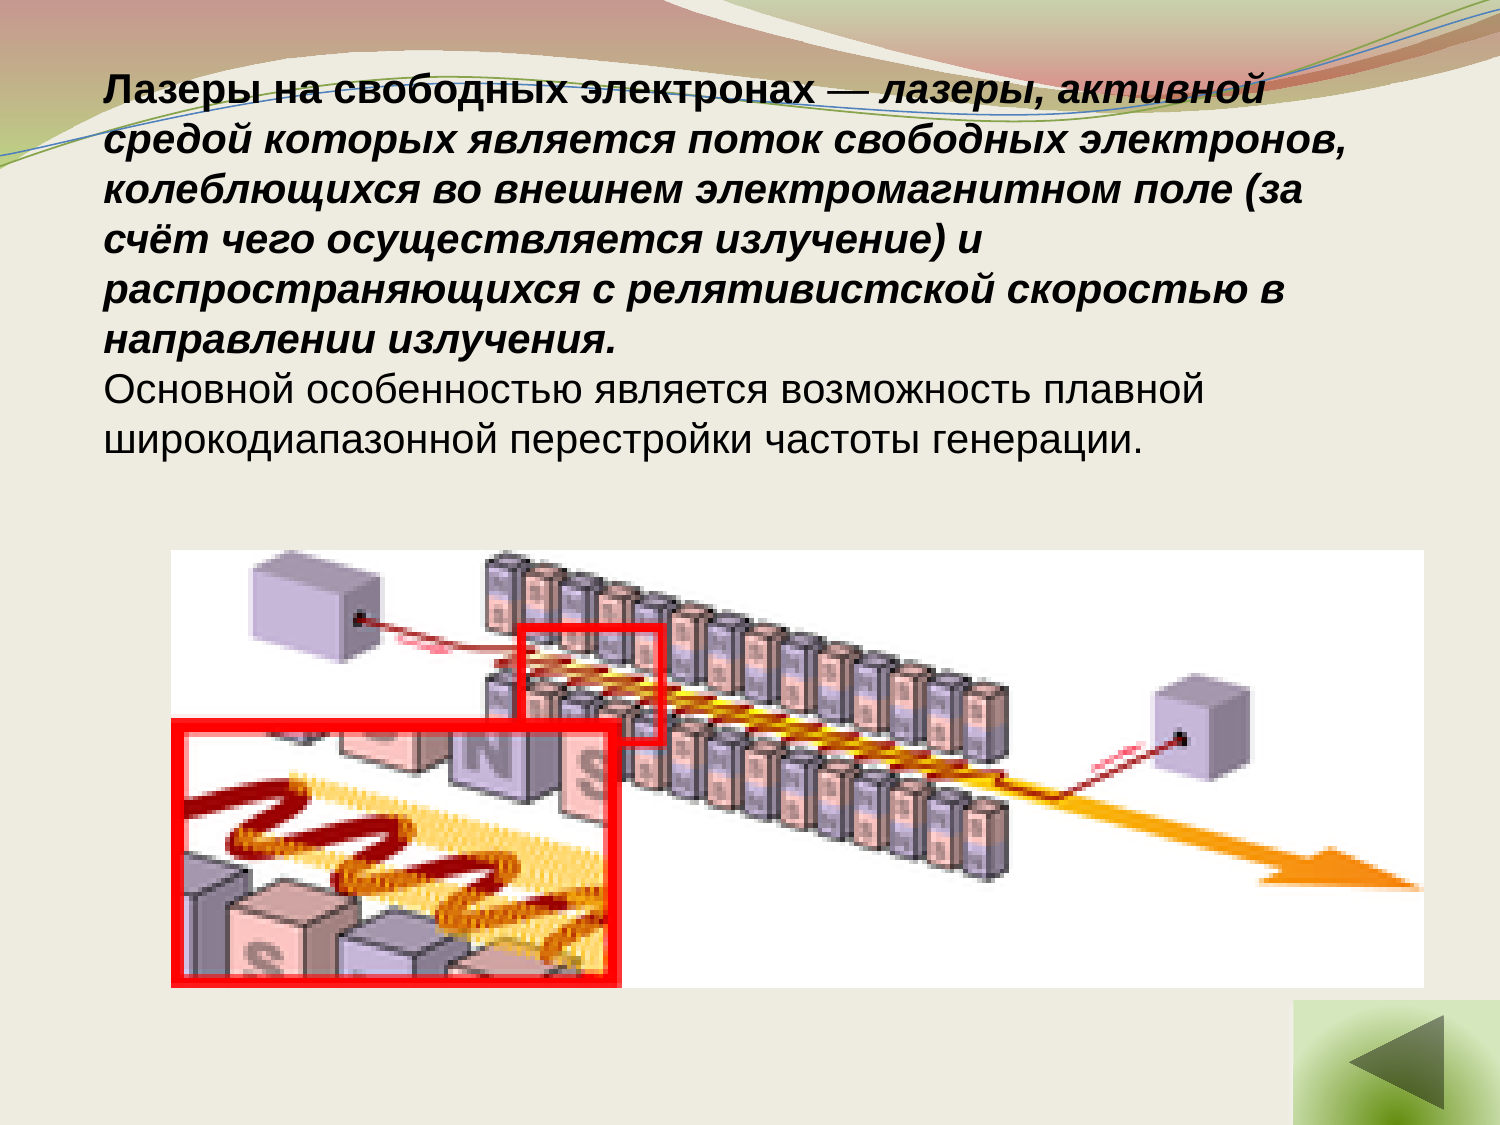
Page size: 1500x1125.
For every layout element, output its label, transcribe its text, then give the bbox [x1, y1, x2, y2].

text_box Лазеры на свободных электронах — лазеры, активной средой которых является поток свободных электронов, колеблющихся во внешнем электромагнитном поле (за счёт чего осуществляется излучение) и распространяющихся с релятивистской скоростью в направлении излучения. Основной особенностью является возможность плавной широкодиапазонной перестройки частоты генерации. [88, 54, 1424, 470]
picture [170, 550, 1424, 988]
text_box [1293, 999, 1500, 1125]
